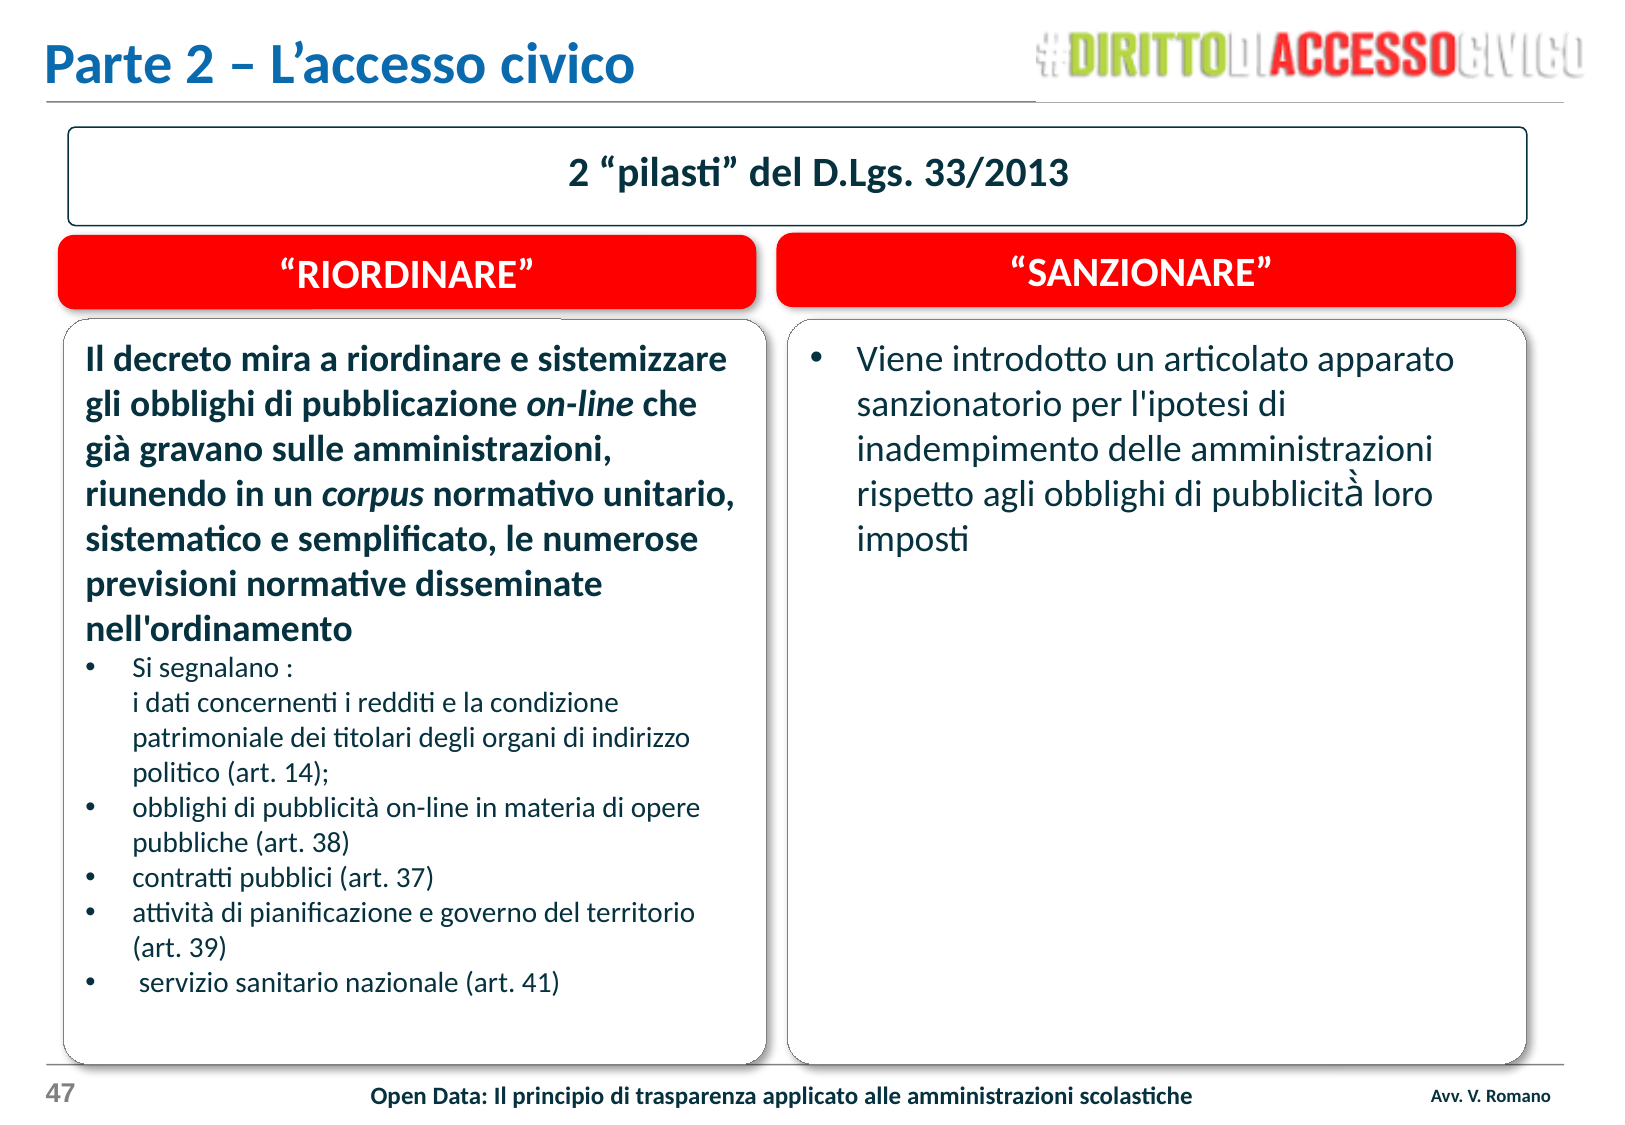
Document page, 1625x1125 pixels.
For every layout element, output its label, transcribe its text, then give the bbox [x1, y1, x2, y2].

text_box [68, 127, 376, 226]
text_box 2 “pilasti” del D.Lgs. 33/2013 [376, 122, 1262, 268]
text_box “RIORDINARE” [57, 234, 757, 310]
text_box Parte 2 – L’accesso civico [44, 24, 1031, 91]
text_box [1262, 127, 1527, 226]
text_box Viene introdotto un articolato apparato sanzionatorio per l'ipotesi di inadempimento delle amministrazioni rispetto agli obblighi di pubblicità̀ loro imposti [787, 319, 1527, 1065]
text_box [204, 165, 774, 290]
picture [1036, 3, 1596, 102]
text_box Il decreto mira a riordinare e sistemizzare gli obblighi di pubblicazione on-line che già gravano sulle amministrazioni, riunendo in un corpus normativo unitario, sistematico e semplificato, le numerose previsioni normative disseminate nell'ordinamento Si segnalano : i dati concernenti i redditi e la condizione patrimoniale dei titolari degli organi di indirizzo politico (art. 14); obblighi di pubblicità on-line in materia di opere pubbliche (art. 38) contratti pubblici (art. 37) attività di pianificazione e governo del territorio (art. 39) servizio sanitario nazionale (art. 41) [63, 320, 767, 1065]
text_box “SANZIONARE” [776, 232, 1517, 308]
